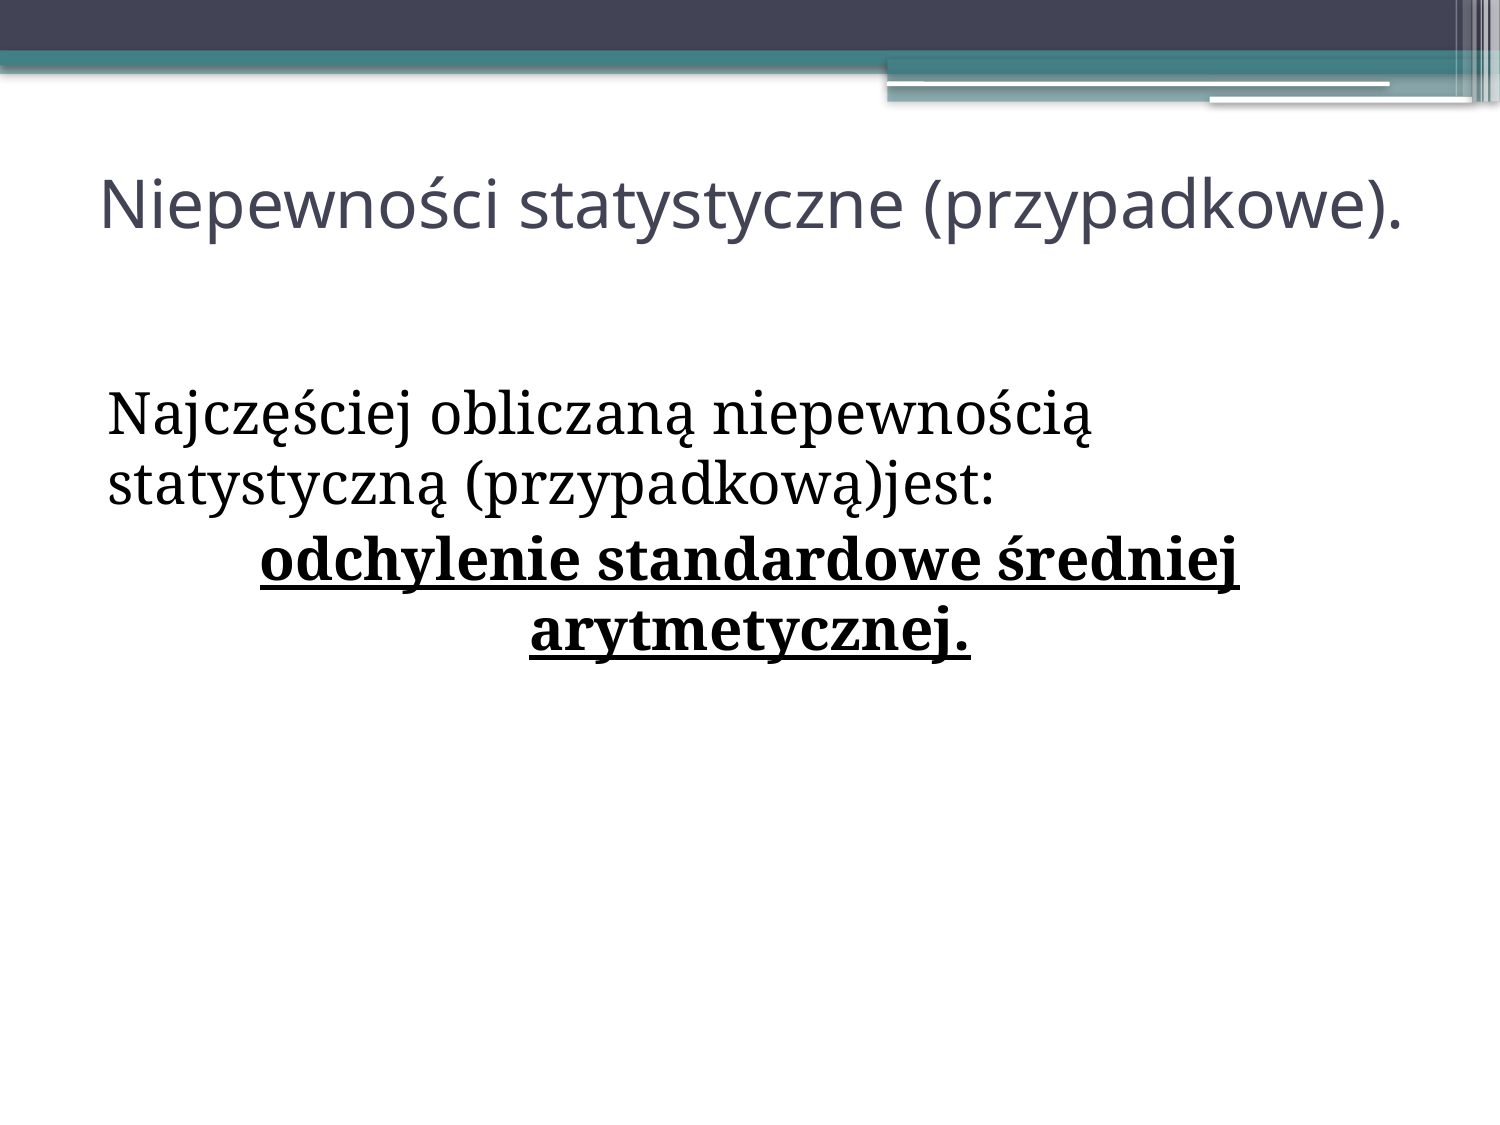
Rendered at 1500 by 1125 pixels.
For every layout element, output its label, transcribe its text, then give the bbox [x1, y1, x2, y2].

title Niepewności statystyczne (przypadkowe). [76, 113, 1427, 289]
list Najczęściej obliczaną niepewnością statystyczną (przypadkową)jest: odchylenie standardowe średniej arytmetycznej. [75, 368, 1425, 1079]
